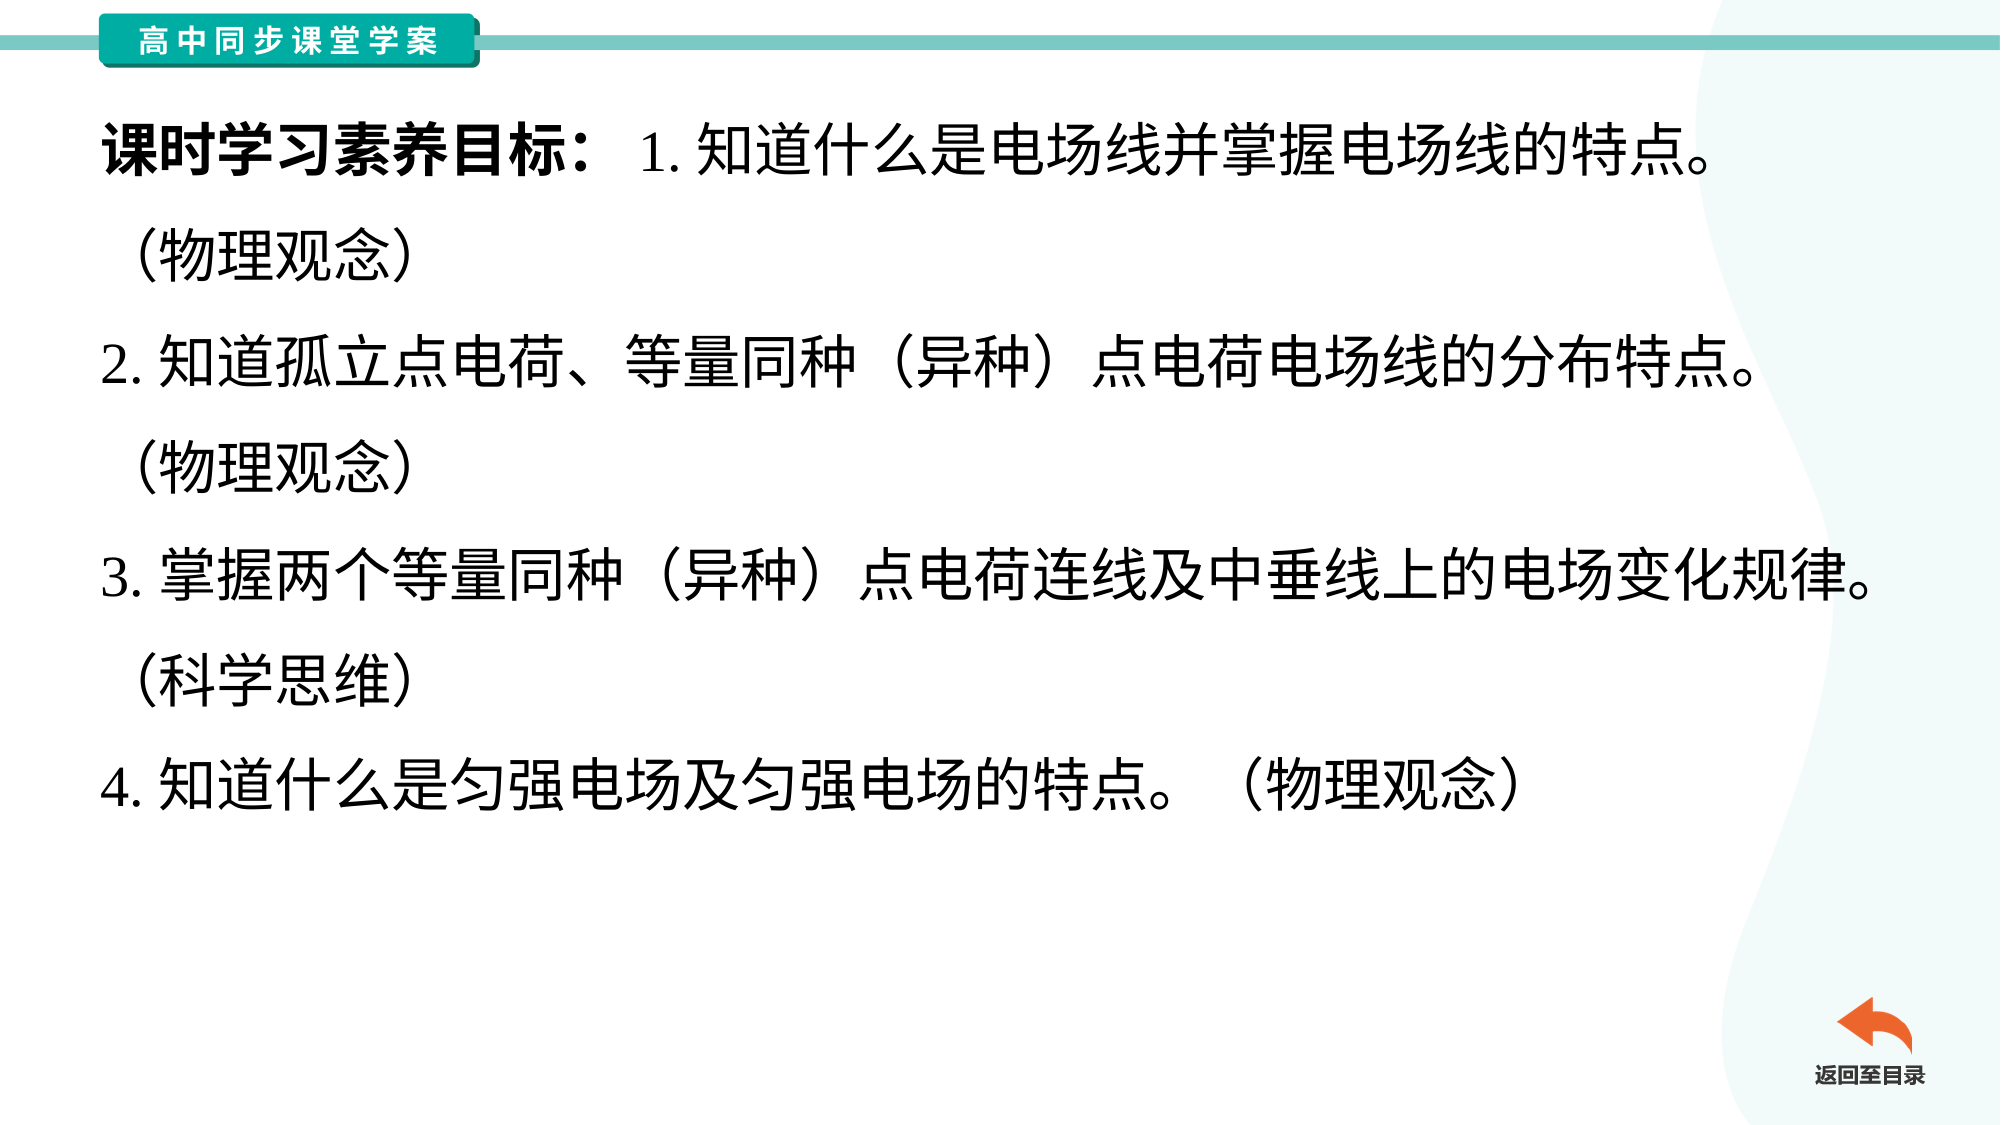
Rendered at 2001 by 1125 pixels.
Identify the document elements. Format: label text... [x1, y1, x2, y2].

text_box 课时学习素养目标：1.知道什么是电场线并掌握电场线的特点。 （物理观念） 2.知道孤立点电荷、等量同种（异种）点电荷电场线的分布特点。 （物理观念） 3.掌握两个等量同种（异种）点电荷连线及中垂线上的电场变化规律。 （科学思维） 4.知道什么是匀强电场及匀强电场的特点。（物理观念） [100, 76, 1899, 808]
picture [0, 0, 2000, 1125]
